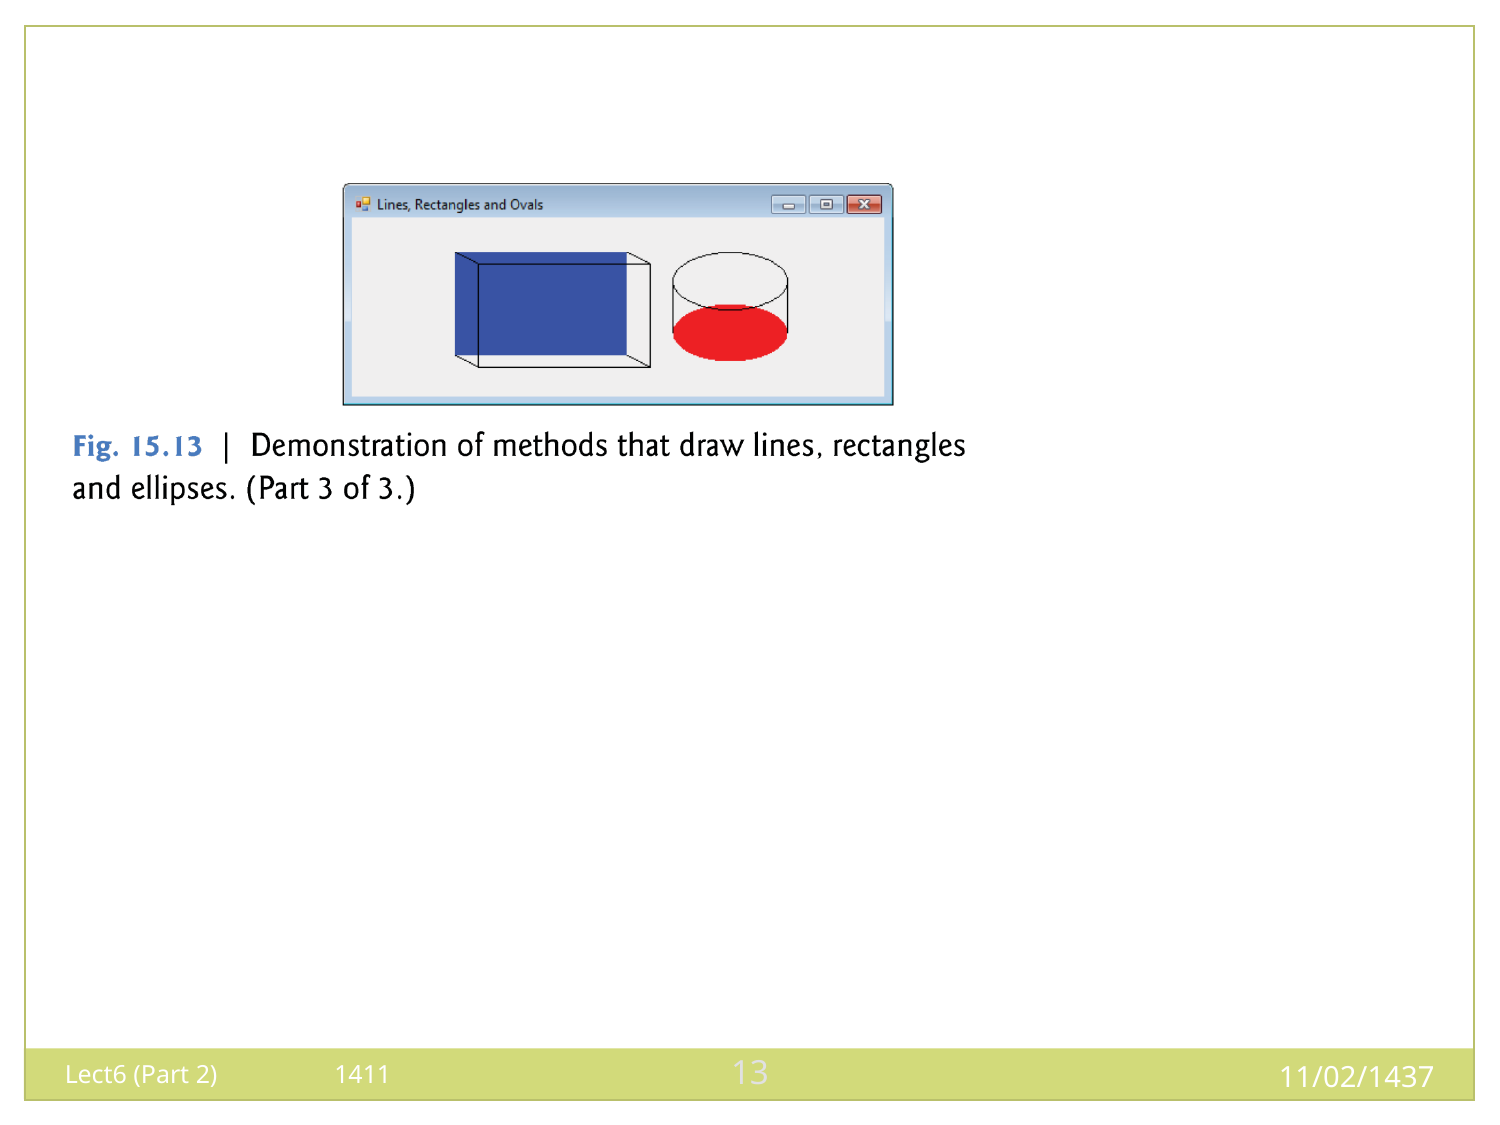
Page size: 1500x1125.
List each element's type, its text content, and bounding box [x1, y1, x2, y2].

slide_number 13 [699, 1037, 800, 1110]
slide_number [950, 1050, 1450, 1111]
picture [0, 106, 1500, 1018]
footer Lect6 (Part 2) 1411 [50, 1051, 638, 1112]
